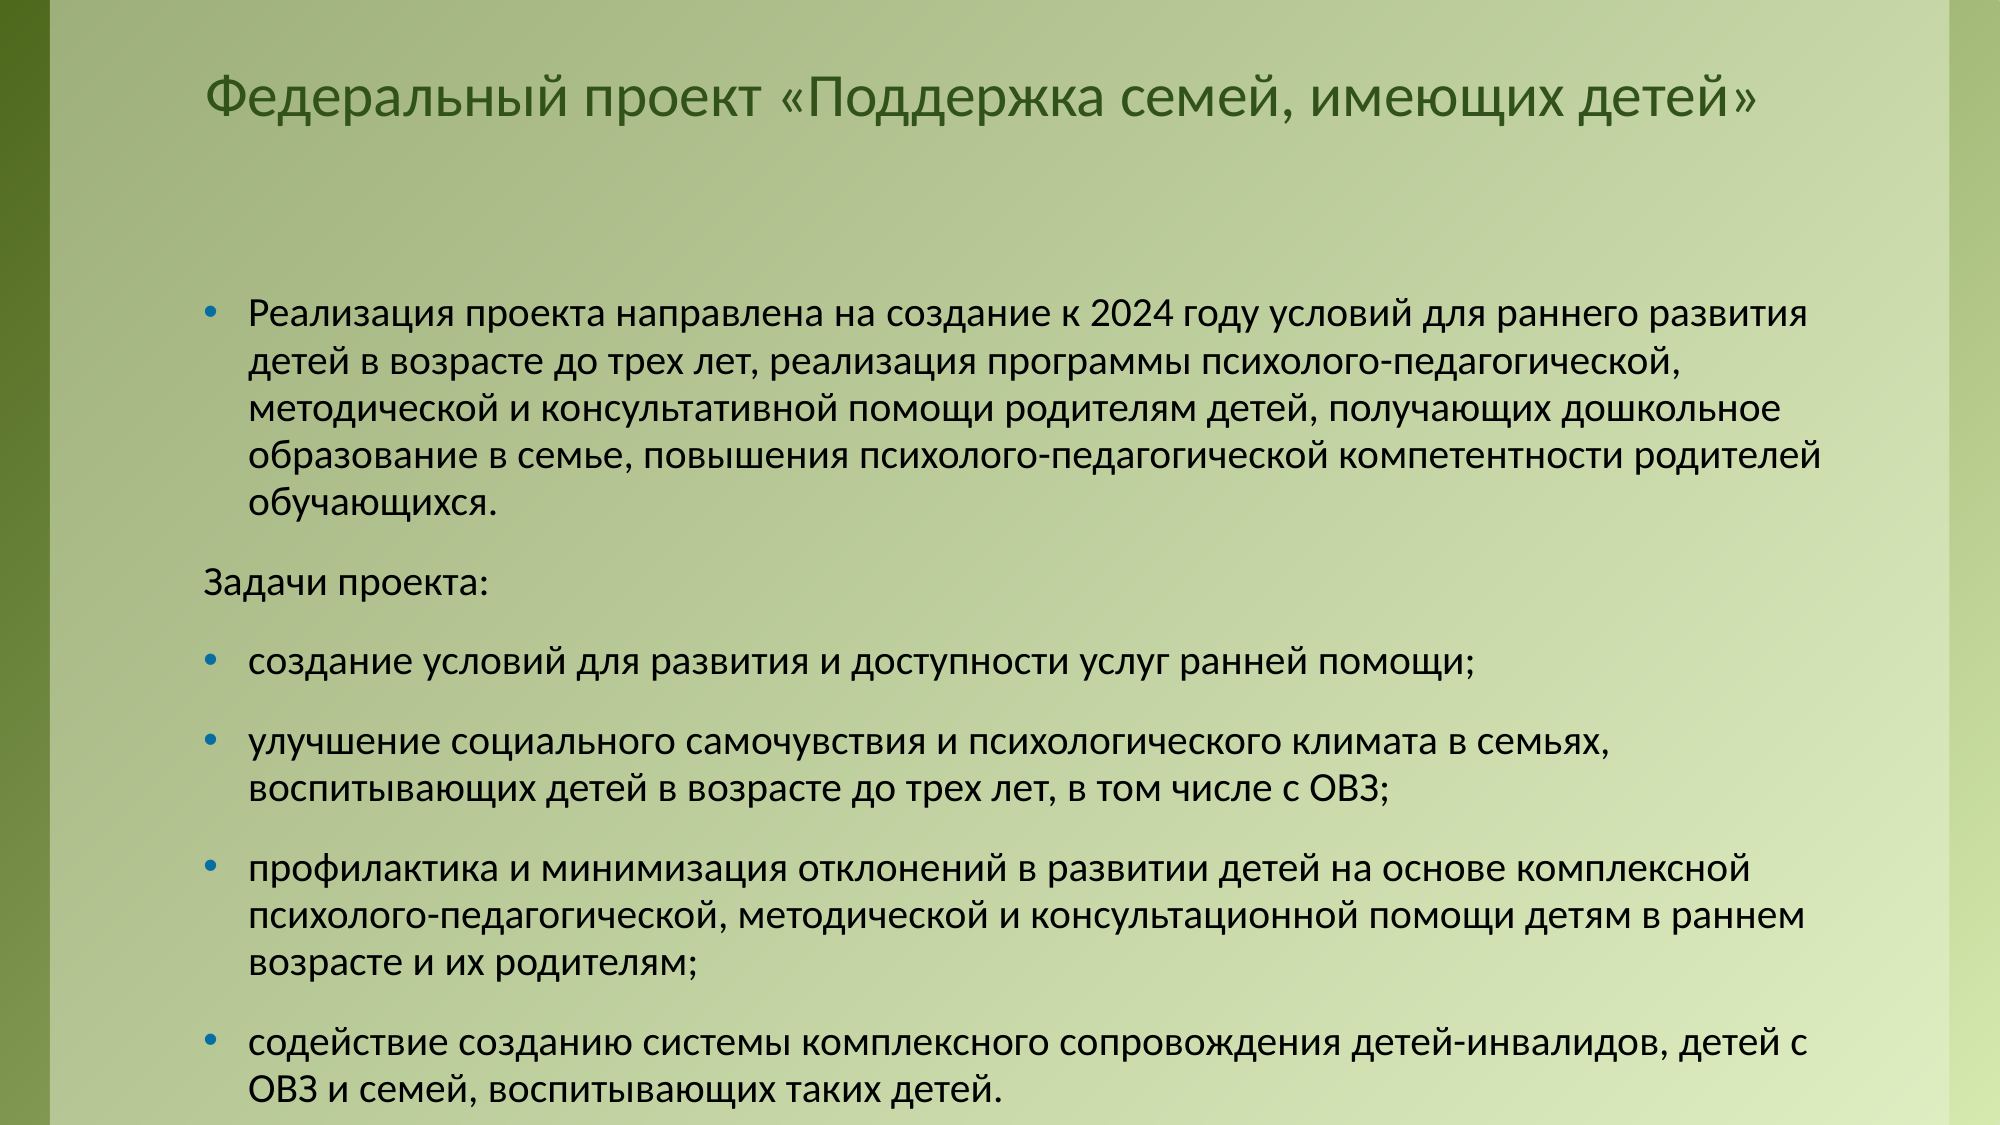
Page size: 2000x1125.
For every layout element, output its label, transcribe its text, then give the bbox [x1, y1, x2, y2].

title Федеральный проект «Поддержка семей, имеющих детей» [185, 54, 1852, 244]
list Реализация проекта направлена на создание к 2024 году условий для раннего развития детей в возрасте до трех лет, реализация программы психолого-педагогической, методической и консультативной помощи родителям детей, получающих дошкольное образование в семье, повышения психолого-педагогической компетентности родителей обучающихся. Задачи проекта: создание условий для развития и доступности услуг ранней помощи; улучшение социального самочувствия и психологического климата в семьях, воспитывающих детей в возрасте до трех лет, в том числе с ОВЗ; профилактика и минимизация отклонений в развитии детей на основе комплексной психолого-педагогической, методической и консультационной помощи детям в раннем возрасте и их родителям; содействие созданию системы комплексного сопровождения детей-инвалидов, детей с ОВЗ и семей, воспитывающих таких детей. [183, 279, 1850, 1125]
